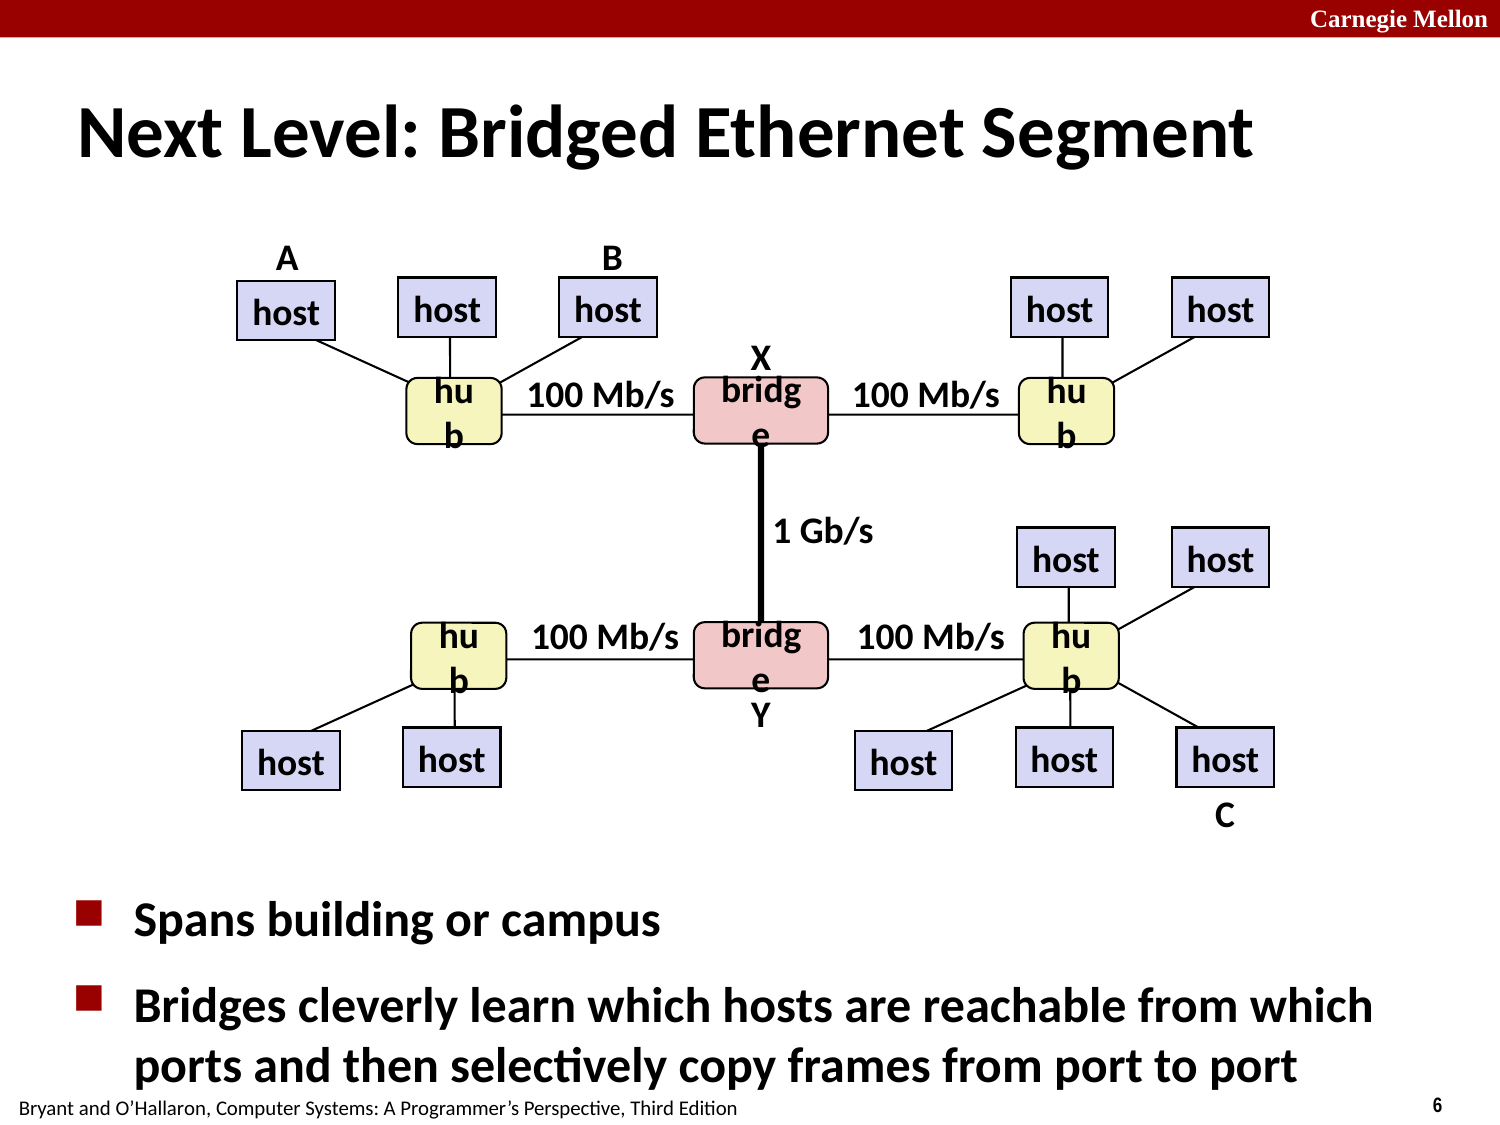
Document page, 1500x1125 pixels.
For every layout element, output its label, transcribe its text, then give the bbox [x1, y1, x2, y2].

text_box host [1010, 277, 1109, 338]
text_box host [1171, 277, 1270, 338]
text_box host [237, 280, 335, 341]
text_box 100 Mb/s [841, 604, 1020, 665]
text_box host [1015, 727, 1114, 788]
text_box host [559, 277, 657, 338]
text_box host [398, 277, 496, 338]
text_box 100 Mb/s [516, 604, 695, 665]
text_box X [735, 325, 787, 386]
list Spans building or campus Bridges cleverly learn which hosts are reachable from which ports and then selectively copy frames from port to port [61, 888, 1426, 1026]
text_box bridge [693, 377, 829, 444]
text_box host [1017, 527, 1115, 588]
text_box B [587, 225, 638, 286]
text_box C [1200, 782, 1250, 843]
text_box host [242, 730, 340, 791]
text_box A [260, 225, 314, 286]
text_box 1 Gb/s [757, 499, 889, 559]
text_box bridge [693, 622, 829, 689]
text_box host [854, 730, 953, 791]
text_box hub [411, 622, 507, 689]
text_box 100 Mb/s [836, 362, 1015, 423]
text_box 100 Mb/s [511, 362, 690, 423]
text_box Y [736, 682, 786, 742]
text_box host [403, 727, 501, 788]
text_box hub [1018, 377, 1115, 445]
text_box hub [406, 377, 502, 445]
text_box host [1171, 527, 1270, 588]
text_box host [1176, 727, 1274, 788]
title Next Level: Bridged Ethernet Segment [62, 80, 1411, 176]
text_box hub [1023, 622, 1119, 689]
